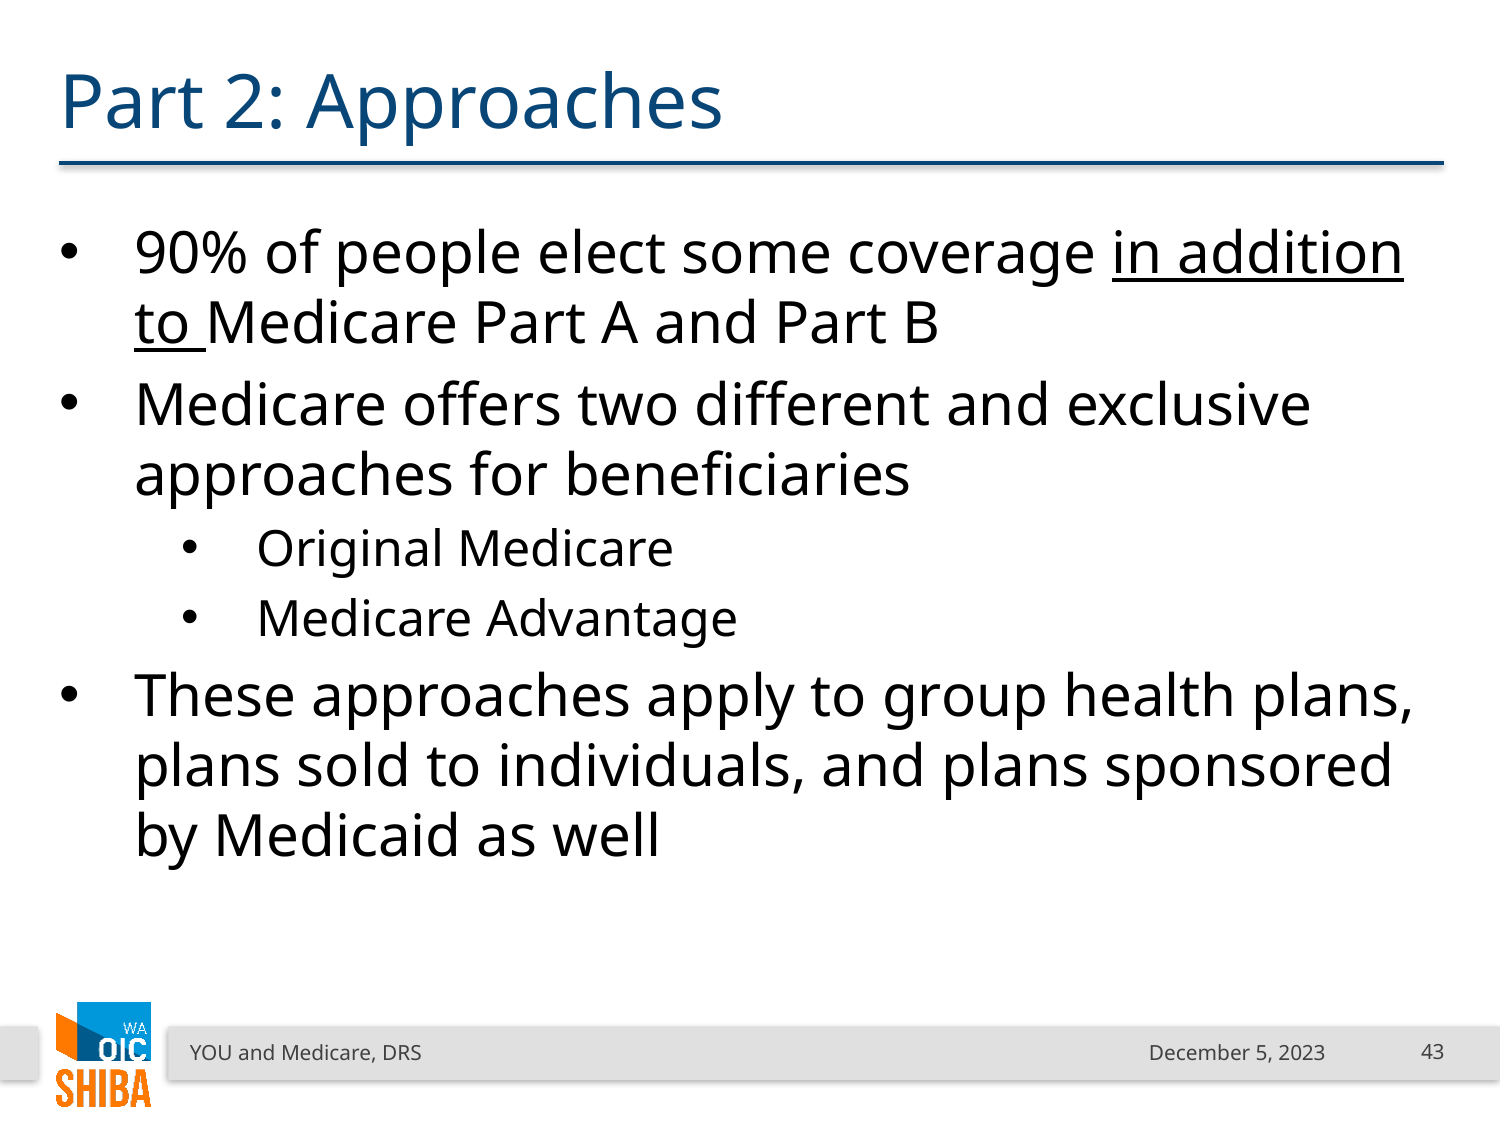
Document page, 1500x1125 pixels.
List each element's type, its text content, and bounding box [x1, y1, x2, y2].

footer YOU and Medicare, DRS [190, 1035, 785, 1069]
list 90% of people elect some coverage in addition to Medicare Part A and Part B Medicare offers two different and exclusive approaches for beneficiaries Original Medicare Medicare Advantage These approaches apply to group health plans, plans sold to individuals, and plans sponsored by Medicaid as well [59, 215, 1445, 958]
picture [56, 1002, 151, 1107]
slide_number 43 [1339, 1035, 1445, 1069]
title Part 2: Approaches [59, 53, 1445, 164]
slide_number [975, 1035, 1326, 1069]
